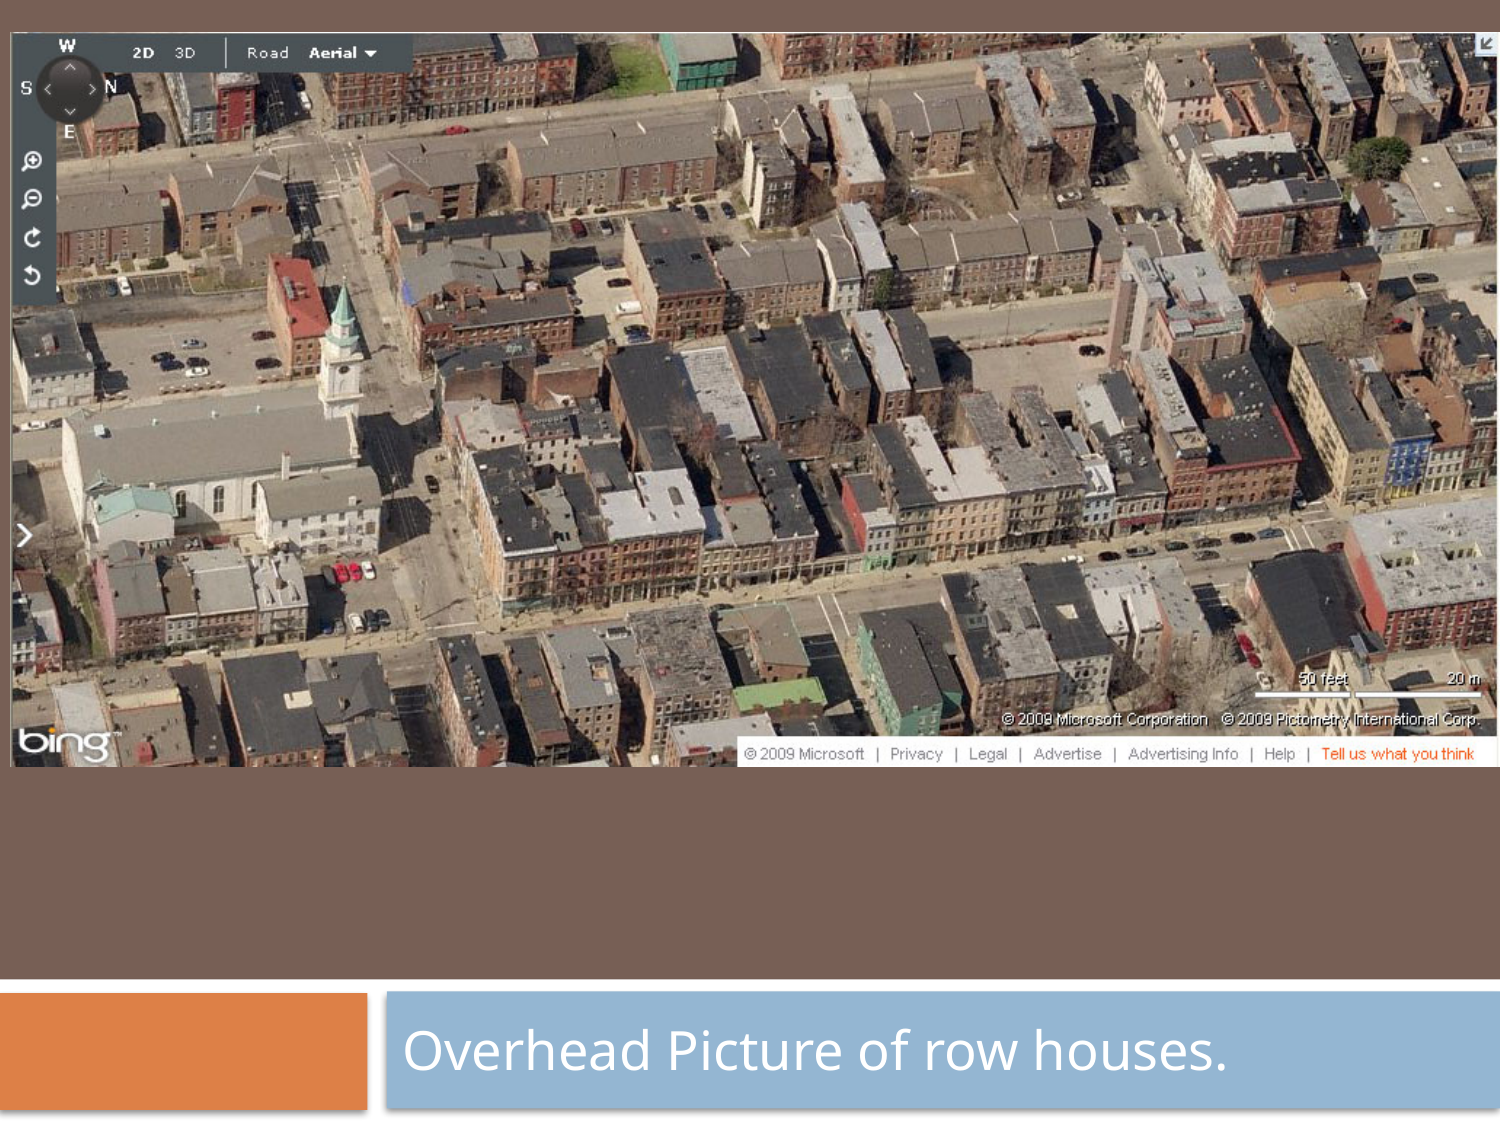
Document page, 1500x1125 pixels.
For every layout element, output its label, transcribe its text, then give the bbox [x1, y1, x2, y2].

subtitle Overhead Picture of row houses. [387, 992, 1488, 1105]
picture [10, 31, 1500, 767]
